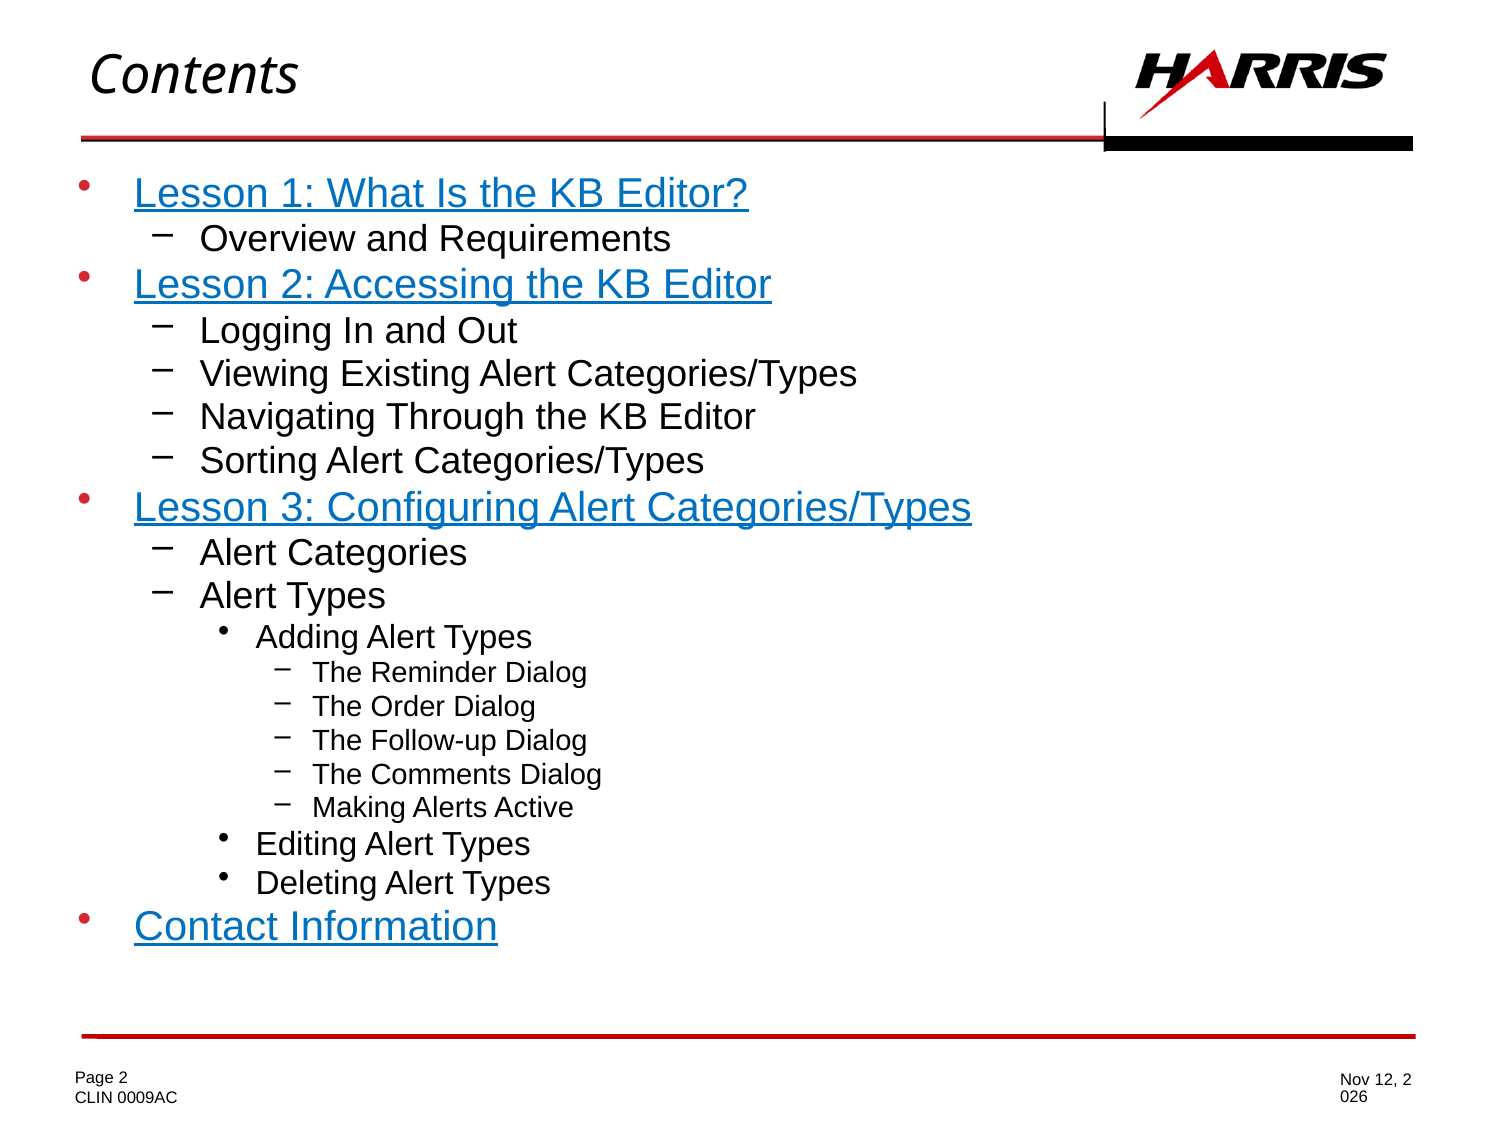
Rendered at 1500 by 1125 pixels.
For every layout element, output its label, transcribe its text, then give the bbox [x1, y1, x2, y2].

list Lesson 1: What Is the KB Editor? Overview and Requirements Lesson 2: Accessing the KB Editor Logging In and Out Viewing Existing Alert Categories/Types Navigating Through the KB Editor Sorting Alert Categories/Types Lesson 3: Configuring Alert Categories/Types Alert Categories Alert Types Adding Alert Types The Reminder Dialog The Order Dialog The Follow-up Dialog The Comments Dialog Making Alerts Active Editing Alert Types Deleting Alert Types Contact Information [62, 167, 1432, 1013]
slide_number 6-Oct-14 [1324, 1056, 1435, 1101]
picture [1135, 49, 1387, 119]
title Contents [73, 27, 962, 117]
